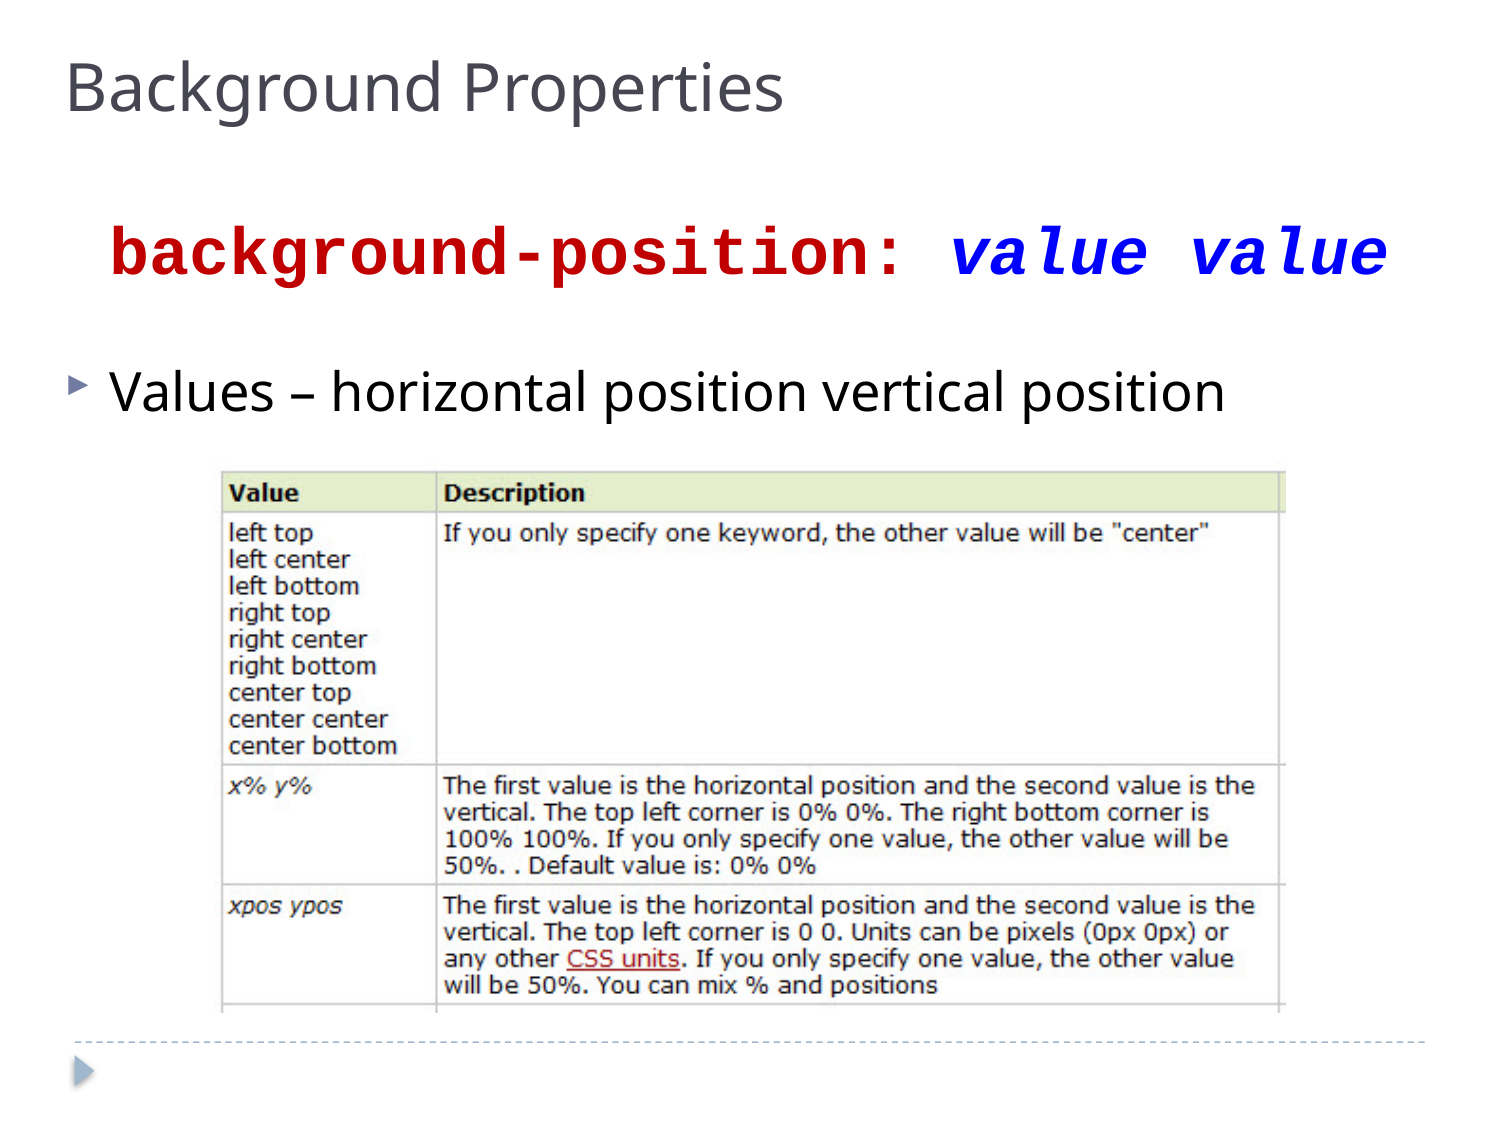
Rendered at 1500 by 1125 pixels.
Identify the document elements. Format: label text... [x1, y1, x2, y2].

picture [213, 462, 1286, 1013]
text_box Background Properties [49, 37, 1400, 138]
list background-position: value value Values – horizontal position vertical position [50, 200, 1450, 838]
